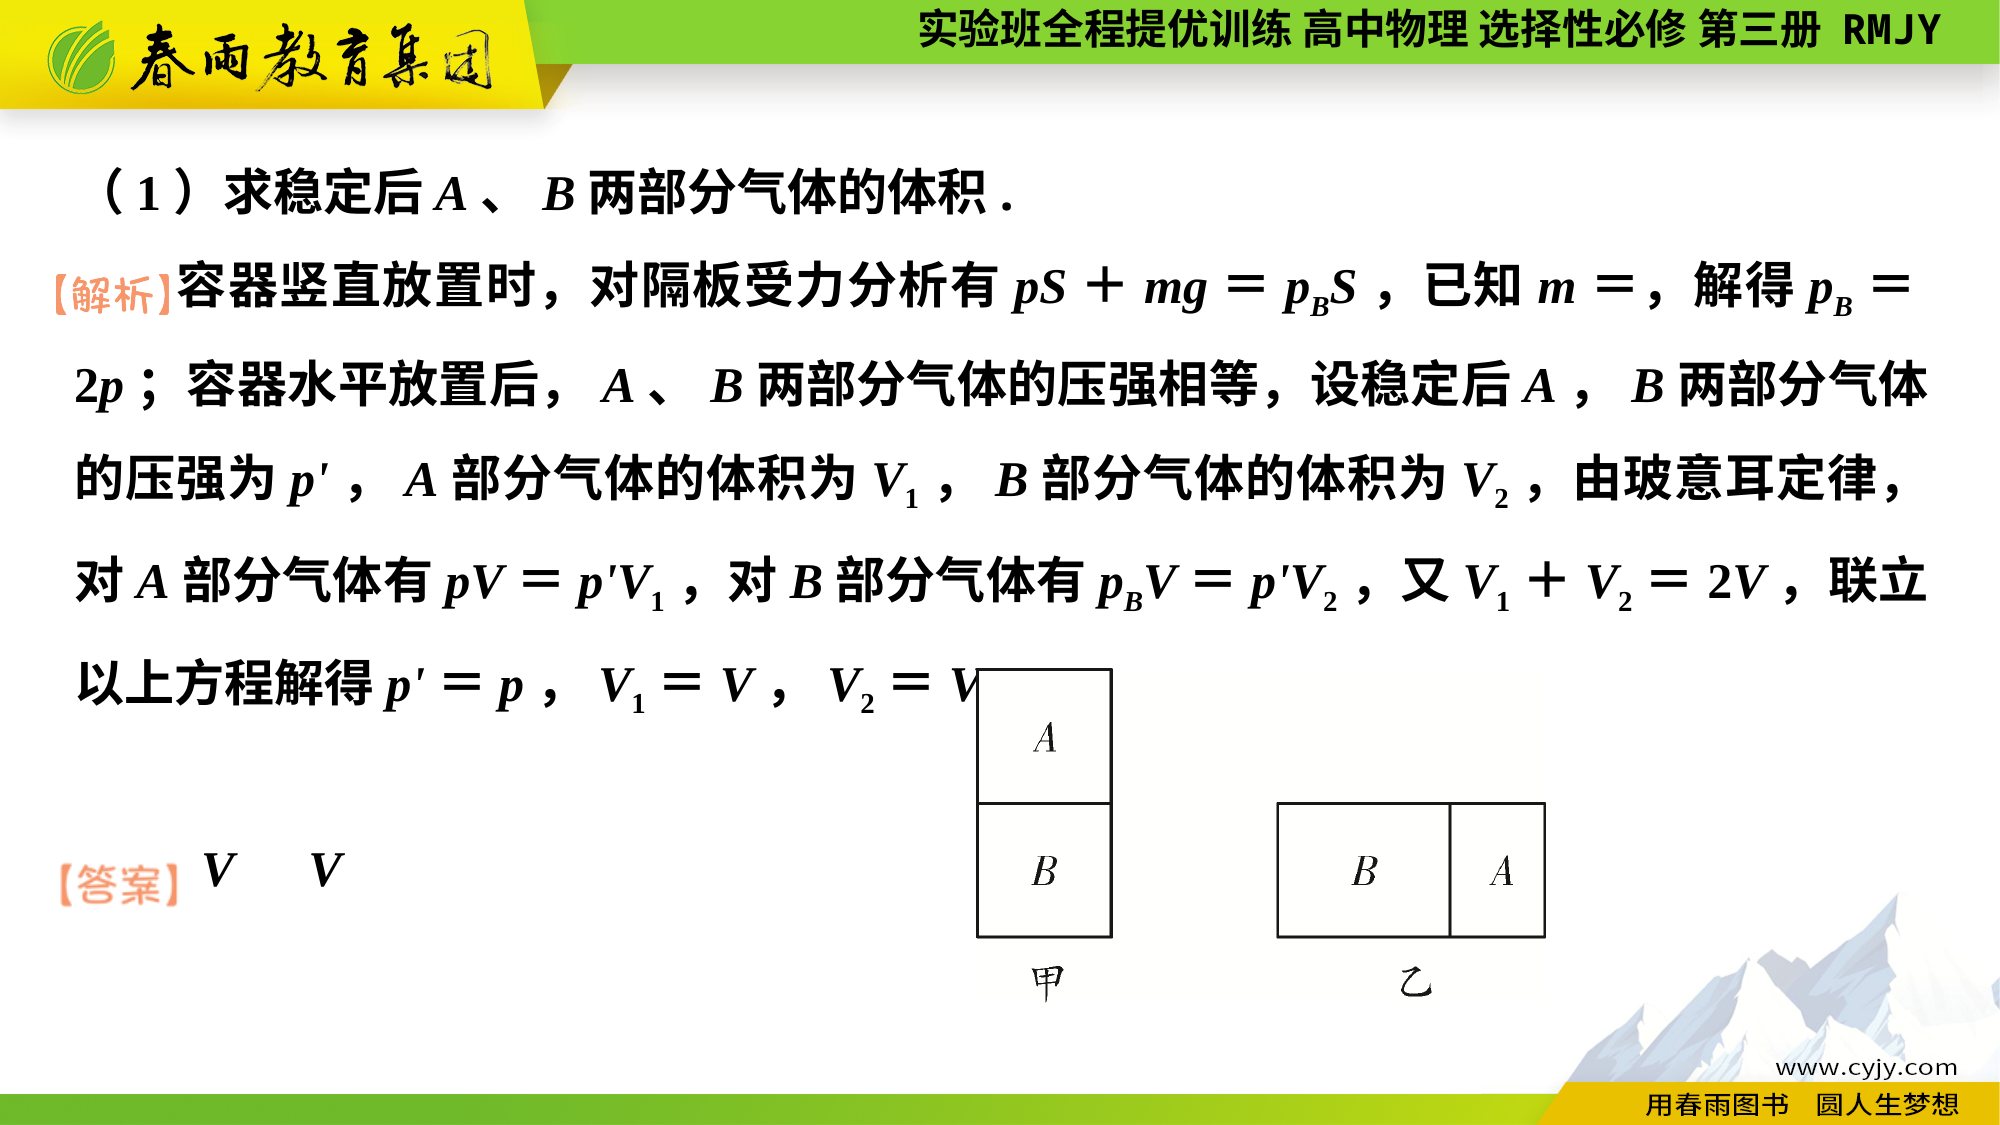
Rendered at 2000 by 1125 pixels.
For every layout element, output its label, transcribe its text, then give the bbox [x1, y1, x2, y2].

picture [0, 0, 2000, 1125]
list （1）求稳定后A、B两部分气体的体积. [59, 122, 1944, 217]
